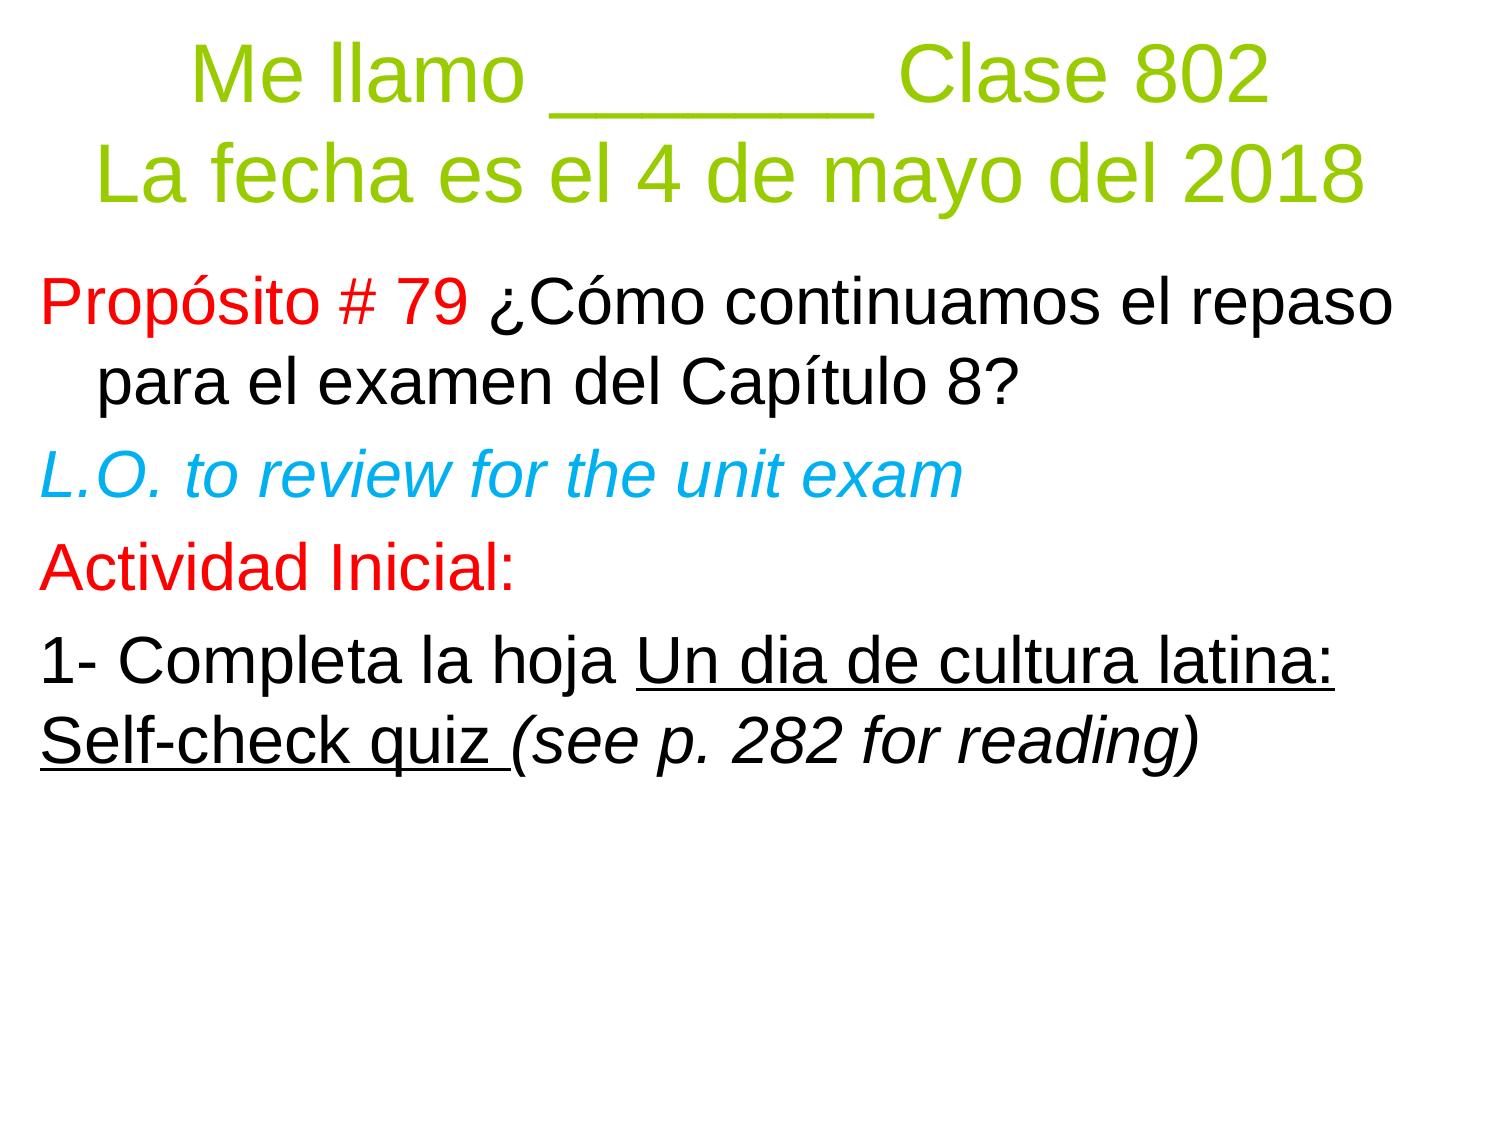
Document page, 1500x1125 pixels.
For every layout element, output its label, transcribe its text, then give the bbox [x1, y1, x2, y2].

list Propósito # 79 ¿Cómo continuamos el repaso para el examen del Capítulo 8? L.O. to review for the unit exam Actividad Inicial: 1- Completa la hoja Un dia de cultura latina: Self-check quiz (see p. 282 for reading) [24, 249, 1450, 1088]
title Me llamo _______ Clase 802 La fecha es el 4 de mayo del 2018 [12, 24, 1450, 213]
